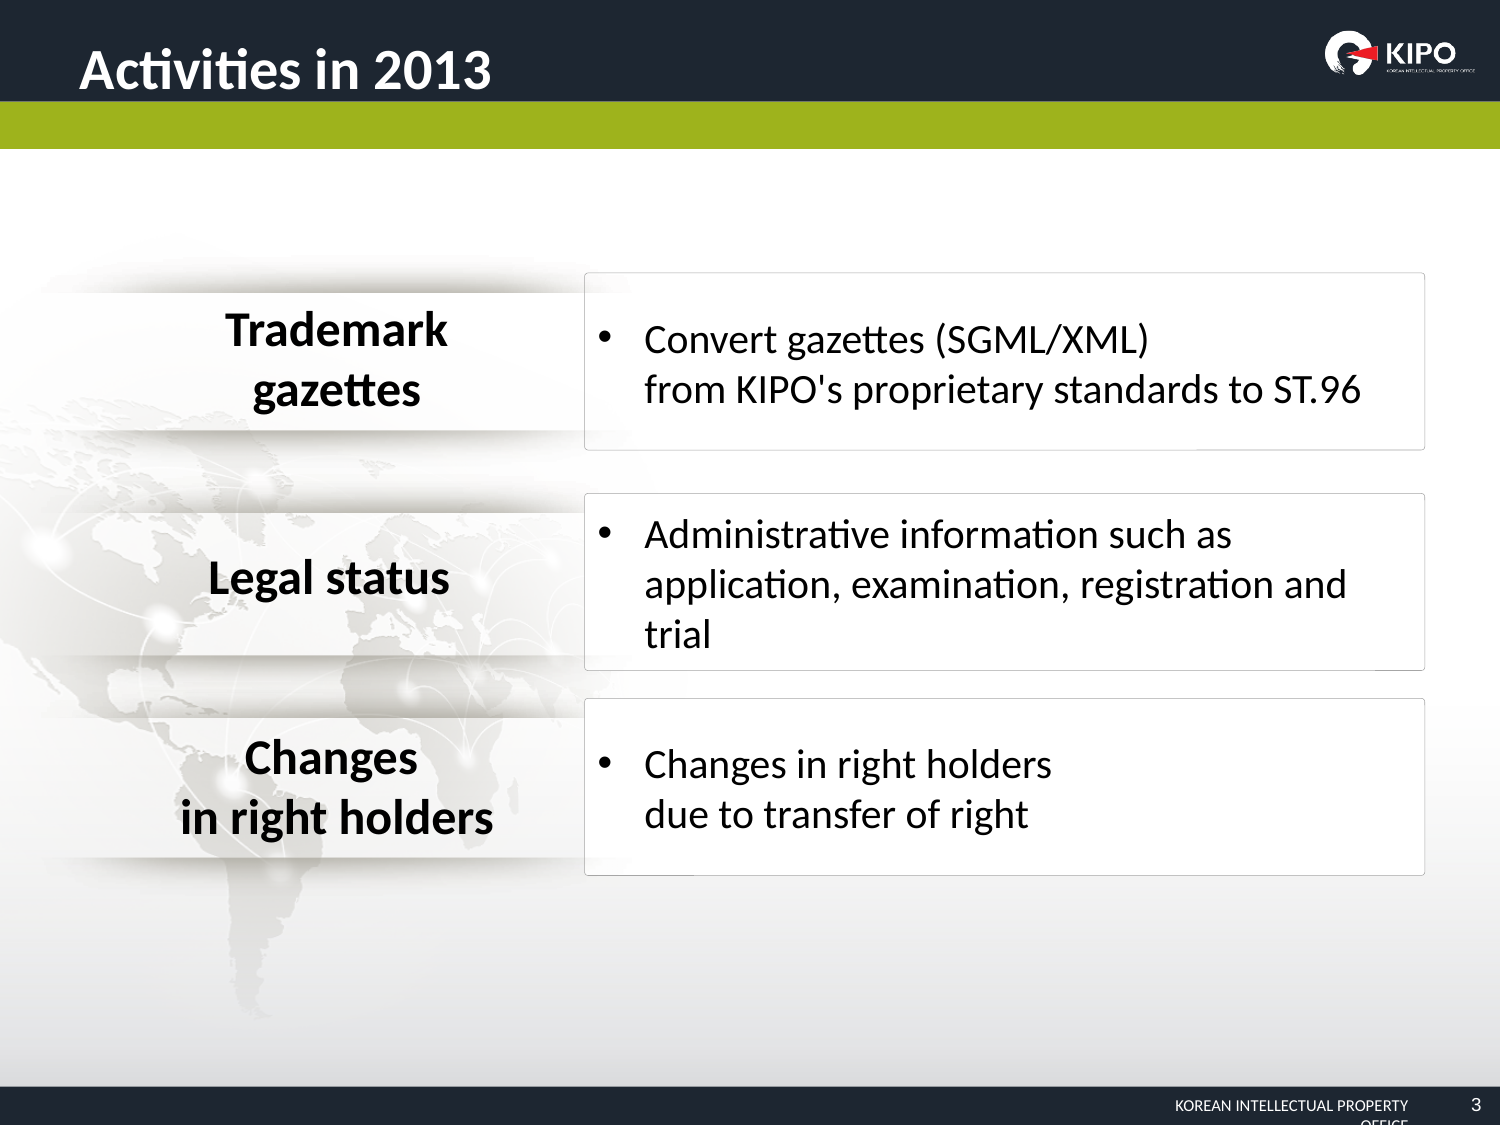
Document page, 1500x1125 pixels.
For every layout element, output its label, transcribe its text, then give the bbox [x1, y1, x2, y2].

text_box Administrative information such as application, examination, registration and trial [582, 491, 1427, 673]
picture [40, 654, 632, 718]
text_box Changes in right holders [89, 726, 582, 851]
text_box Activities in 2013 [65, 23, 939, 109]
picture [40, 430, 632, 469]
picture [40, 255, 632, 293]
picture [1308, 15, 1500, 102]
picture [819, 149, 1500, 1086]
text_box Convert gazettes (SGML/XML) from KIPO's proprietary standards to ST.96 [582, 270, 1427, 453]
text_box Changes in right holders due to transfer of right [582, 696, 1427, 878]
text_box Trademark gazettes [88, 301, 582, 423]
picture [40, 474, 632, 513]
text_box Legal status [97, 538, 561, 611]
picture [40, 857, 632, 896]
